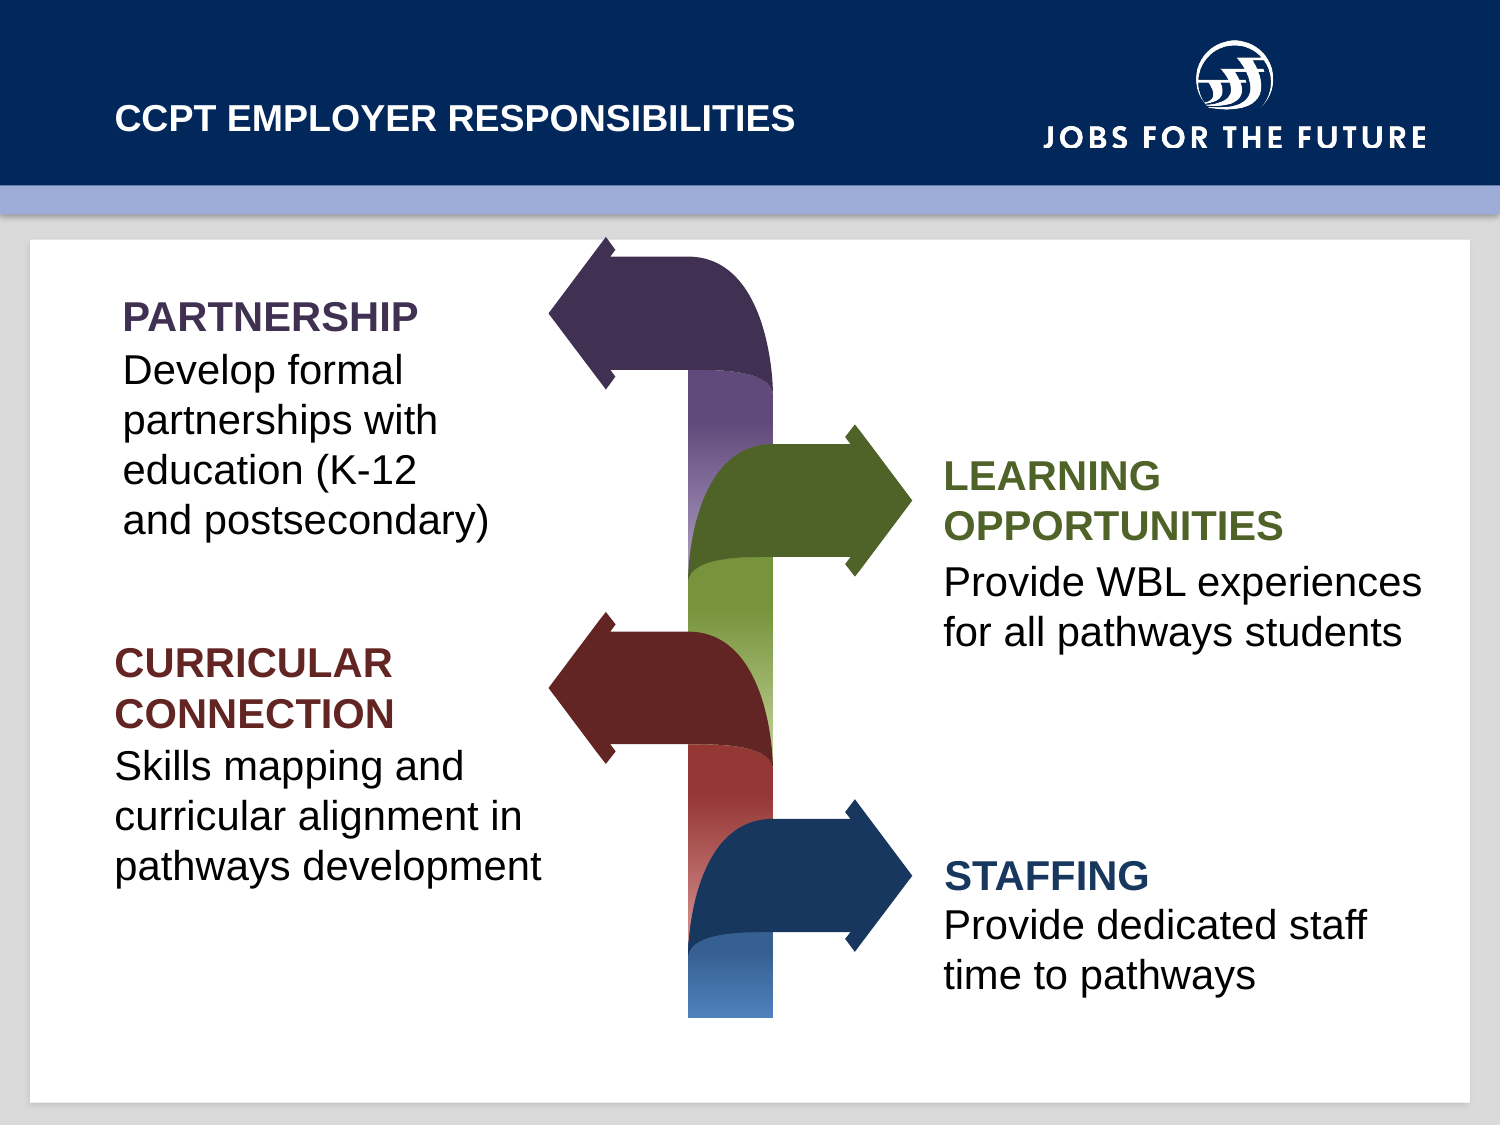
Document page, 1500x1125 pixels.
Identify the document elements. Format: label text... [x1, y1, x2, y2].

text_box Skills mapping and curricular alignment in pathways development [99, 731, 578, 897]
text_box Provide WBL experiences for all pathways students [928, 547, 1448, 663]
text_box [548, 236, 773, 394]
text_box [688, 933, 774, 1019]
text_box STAFFING [929, 841, 1166, 890]
text_box Develop formal partnerships with education (K-12 and postsecondary) [107, 335, 514, 551]
title Ccpt employer responsibilities [99, 45, 1063, 188]
text_box CURRICULAR CONNECTION [99, 628, 541, 731]
text_box [688, 799, 913, 956]
text_box [688, 370, 774, 562]
text_box [688, 745, 774, 937]
text_box PARTNERSHIP [107, 282, 506, 335]
text_box [548, 611, 773, 768]
text_box [688, 424, 913, 581]
text_box Provide dedicated staff time to pathways [928, 890, 1456, 1006]
text_box [688, 557, 774, 767]
text_box LEARNING OPPORTUNITIES [928, 441, 1448, 547]
